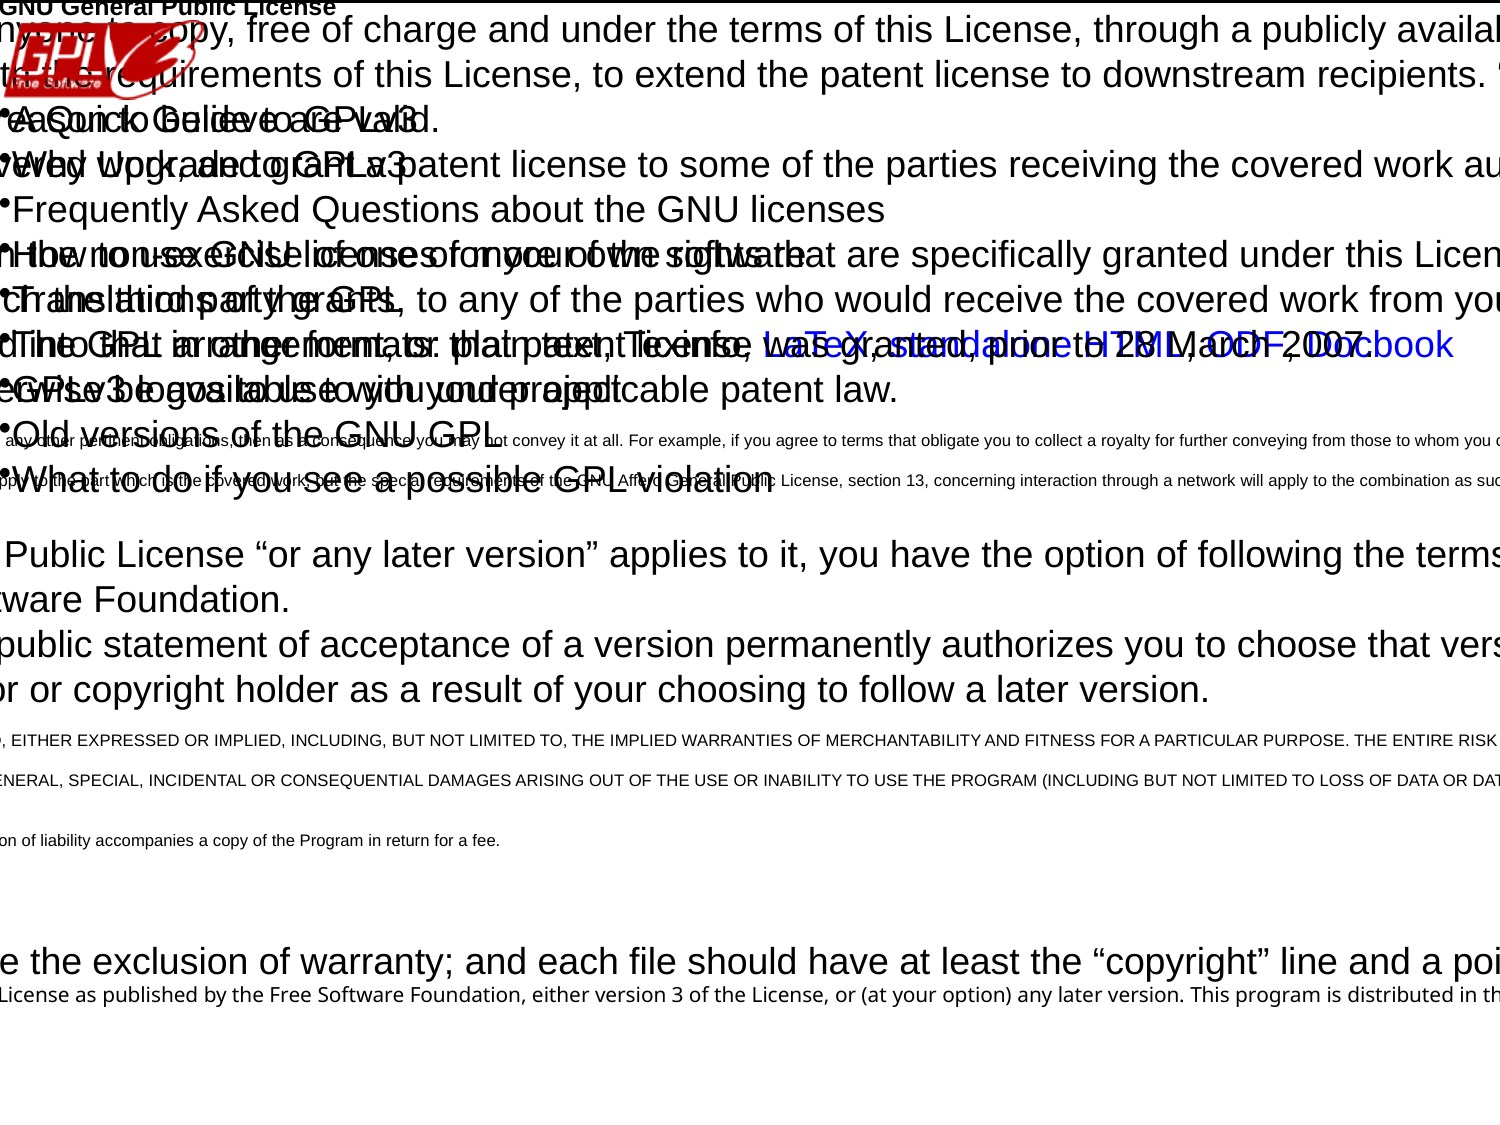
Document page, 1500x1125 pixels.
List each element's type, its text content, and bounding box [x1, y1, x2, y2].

picture [4, 19, 204, 100]
text_box GNU GENERAL PUBLIC LICENSE Version 3, 29 June 2007 Copyright © 2007 Free Software Foundation, Inc. <http://fsf.org/> Everyone is permitted to copy and distribute verbatim copies of this license document, but changing it is not allowed. Preamble The GNU General Public License is a free, copyleft license for software and other kinds of works. The licenses for most software and other practical works are designed to take away your freedom to share and change the works. By contrast, the GNU General Public License is intended to guarantee your freedom to share and change all versions of a program--to make sure it remains free software for all its users. We, the Free Software Foundation, use the GNU General Public License for most of our software; it applies also to any other work released this way by its authors. You can apply it to your programs, too. When we speak of free software, we are referring to freedom, not price. Our General Public Licenses are designed to make sure that you have the freedom to distribute copies of free software (and charge for them if you wish), that you receive source code or can get it if you want it, that you can change the software or use pieces of it in new free programs, and that you know you can do these things. To protect your rights, we need to prevent others from denying you these rights or asking you to surrender the rights. Therefore, you have certain responsibilities if you distribute copies of the software, or if you modify it: responsibilities to respect the freedom of others. For example, if you distribute copies of such a program, whether gratis or for a fee, you must pass on to the recipients the same freedoms that you received. You must make sure that they, too, receive or can get the source code. And you must show them these terms so they know their rights. Developers that use the GNU GPL protect your rights with two steps: (1) assert copyright on the software, and (2) offer you this License giving you legal permission to copy, distribute and/or modify it. For the developers' and authors' protection, the GPL clearly explains that there is no warranty for this free software. For both users' and authors' sake, the GPL requires that modified versions be marked as changed, so that their problems will not be attributed erroneously to authors of previous versions. Some devices are designed to deny users access to install or run modified versions of the software inside them, although the manufacturer can do so. This is fundamentally incompatible with the aim of protecting users' freedom to change the software. The systematic pattern of such abuse occurs in the area of products for individuals to use, which is precisely where it is most unacceptable. Therefore, we have designed this version of the GPL to prohibit the practice for those products. If such problems arise substantially in other domains, we stand ready to extend this provision to those domains in future versions of the GPL, as needed to protect the freedom of users. Finally, every program is threatened constantly by software patents. States should not allow patents to restrict development and use of software on general-purpose computers, but in those that do, we wish to avoid the special danger that patents applied to a free program could make it effectively proprietary. To prevent this, the GPL assures that patents cannot be used to render the program non-free. The precise terms and conditions for copying, distribution and modification follow. TERMS AND CONDITIONS 0. Definitions. “This License” refers to version 3 of the GNU General Public License. “Copyright” also means copyright-like laws that apply to other kinds of works, such as semiconductor masks. “The Program” refers to any copyrightable work licensed under this License. Each licensee is addressed as “you”. “Licensees” and “recipients” may be individuals or organizations. To “modify” a work means to copy from or adapt all or part of the work in a fashion requiring copyright permission, other than the making of an exact copy. The resulting work is called a “modified version” of the earlier work or a work “based on” the earlier work. A “covered work” means either the unmodified Program or a work based on the Program. To “propagate” a work means to do anything with it that, without permission, would make you directly or secondarily liable for infringement under applicable copyright law, except executing it on a computer or modifying a private copy. Propagation includes copying, distribution (with or without modification), making available to the public, and in some countries other activities as well. To “convey” a work means any kind of propagation that enables other parties to make or receive copies. Mere interaction with a user through a computer network, with no transfer of a copy, is not conveying. An interactive user interface displays “Appropriate Legal Notices” to the extent that it includes a convenient and prominently visible feature that (1) displays an appropriate copyright notice, and (2) tells the user that there is no warranty for the work (except to the extent that warranties are provided), that licensees may convey the work under this License, and how to view a copy of this License. If the interface presents a list of user commands or options, such as a menu, a prominent item in the list meets this criterion. 1. Source Code. The “source code” for a work means the preferred form of the work for making modifications to it. “Object code” means any non-source form of a work. A “Standard Interface” means an interface that either is an official standard defined by a recognized standards body, or, in the case of interfaces specified for a particular programming language, one that is widely used among developers working in that language. The “System Libraries” of an executable work include anything, other than the work as a whole, that (a) is included in the normal form of packaging a Major Component, but which is not part of that Major Component, and (b) serves only to enable use of the work with that Major Component, or to implement a Standard Interface for which an implementation is available to the public in source code form. A “Major Component”, in this context, means a major essential component (kernel, window system, and so on) of the specific operating system (if any) on which the executable work runs, or a compiler used to produce the work, or an object code interpreter used to run it. The “Corresponding Source” for a work in object code form means all the source code needed to generate, install, and (for an executable work) run the object code and to modify the work, including scripts to control those activities. However, it does not include the work's System Libraries, or general-purpose tools or generally available free programs which are used unmodified in performing those activities but which are not part of the work. For example, Corresponding Source includes interface definition files associated with source files for the work, and the source code for shared libraries and dynamically linked subprograms that the work is specifically designed to require, such as by intimate data communication or control flow between those subprograms and other parts of the work. The Corresponding Source need not include anything that users can regenerate automatically from other parts of the Corresponding Source. The Corresponding Source for a work in source code form is that same work. 2. Basic Permissions. All rights granted under this License are granted for the term of copyright on the Program, and are irrevocable provided the stated conditions are met. This License explicitly affirms your unlimited permission to run the unmodified Program. The output from running a covered work is covered by this License only if the output, given its content, constitutes a covered work. This License acknowledges your rights of fair use or other equivalent, as provided by copyright law. You may make, run and propagate covered works that you do not convey, without conditions so long as your license otherwise remains in force. You may convey covered works to others for the sole purpose of having them make modifications exclusively for you, or provide you with facilities for running those works, provided that you comply with the terms of this License in conveying all material for which you do not control copyright. Those thus making or running the covered works for you must do so exclusively on your behalf, under your direction and control, on terms that prohibit them from making any copies of your copyrighted material outside their relationship with you. Conveying under any other circumstances is permitted solely under the conditions stated below. Sublicensing is not allowed; section 10 makes it unnecessary. 3. Protecting Users' Legal Rights From Anti-Circumvention Law. No covered work shall be deemed part of an effective technological measure under any applicable law fulfilling obligations under article 11 of the WIPO copyright treaty adopted on 20 December 1996, or similar laws prohibiting or restricting circumvention of such measures. When you convey a covered work, you waive any legal power to forbid circumvention of technological measures to the extent such circumvention is effected by exercising rights under this License with respect to the covered work, and you disclaim any intention to limit operation or modification of the work as a means of enforcing, against the work's users, your or third parties' legal rights to forbid circumvention of technological measures. 4. Conveying Verbatim Copies. You may convey verbatim copies of the Program's source code as you receive it, in any medium, provided that you conspicuously and appropriately publish on each copy an appropriate copyright notice; keep intact all notices stating that this License and any non-permissive terms added in accord with section 7 apply to the code; keep intact all notices of the absence of any warranty; and give all recipients a copy of this License along with the Program. You may charge any price or no price for each copy that you convey, and you may offer support or warranty protection for a fee. 5. Conveying Modified Source Versions. You may convey a work based on the Program, or the modifications to produce it from the Program, in the form of source code under the terms of section 4, provided that you also meet all of these conditions: a) The work must carry prominent notices stating that you modified it, and giving a relevant date. b) The work must carry prominent notices stating that it is released under this License and any conditions added under section 7. This requirement modifies the requirement in section 4 to “keep intact all notices”. c) You must license the entire work, as a whole, under this License to anyone who comes into possession of a copy. This License will therefore apply, along with any applicable section 7 additional terms, to the whole of the work, and all its parts, regardless of how they are packaged. This License gives no permission to license the work in any other way, but it does not invalidate such permission if you have separately received it. d) If the work has interactive user interfaces, each must display Appropriate Legal Notices; however, if the Program has interactive interfaces that do not display Appropriate Legal Notices, your work need not make them do so. A compilation of a covered work with other separate and independent works, which are not by their nature extensions of the covered work, and which are not combined with it such as to form a larger program, in or on a volume of a storage or distribution medium, is called an “aggregate” if the compilation and its resulting copyright are not used to limit the access or legal rights of the compilation's users beyond what the individual works permit. Inclusion of a covered work in an aggregate does not cause this License to apply to the other parts of the aggregate. 6. Conveying Non-Source Forms. You may convey a covered work in object code form under the terms of sections 4 and 5, provided that you also convey the machine-readable Corresponding Source under the terms of this License, in one of these ways: a) Convey the object code in, or embodied in, a physical product (including a physical distribution medium), accompanied by the Corresponding Source fixed on a durable physical medium customarily used for software interchange. b) Convey the object code in, or embodied in, a physical product (including a physical distribution medium), accompanied by a written offer, valid for at least three years and valid for as long as you offer spare parts or customer support for that product model, to give anyone who possesses the object code either (1) a copy of the Corresponding Source for all the software in the product that is covered by this License, on a durable physical medium customarily used for software interchange, for a price no more than your reasonable cost of physically performing this conveying of source, or (2) access to copy the Corresponding Source from a network server at no charge. c) Convey individual copies of the object code with a copy of the written offer to provide the Corresponding Source. This alternative is allowed only occasionally and noncommercially, and only if you received the object code with such an offer, in accord with subsection 6b. d) Convey the object code by offering access from a designated place (gratis or for a charge), and offer equivalent access to the Corresponding Source in the same way through the same place at no further charge. You need not require recipients to copy the Corresponding Source along with the object code. If the place to copy the object code is a network server, the Corresponding Source may be on a different server (operated by you or a third party) that supports equivalent copying facilities, provided you maintain clear directions next to the object code saying where to find the Corresponding Source. Regardless of what server hosts the Corresponding Source, you remain obligated to ensure that it is available for as long as needed to satisfy these requirements. e) Convey the object code using peer-to-peer transmission, provided you inform other peers where the object code and Corresponding Source of the work are being offered to the general public at no charge under subsection 6d. A separable portion of the object code, whose source code is excluded from the Corresponding Source as a System Library, need not be included in conveying the object code work. A “User Product” is either (1) a “consumer product”, which means any tangible personal property which is normally used for personal, family, or household purposes, or (2) anything designed or sold for incorporation into a dwelling. In determining whether a product is a consumer product, doubtful cases shall be resolved in favor of coverage. For a particular product received by a particular user, “normally used” refers to a typical or common use of that class of product, regardless of the status of the particular user or of the way in which the particular user actually uses, or expects or is expected to use, the product. A product is a consumer product regardless of whether the product has substantial commercial, industrial or non-consumer uses, unless such uses represent the only significant mode of use of the product. “Installation Information” for a User Product means any methods, procedures, authorization keys, or other information required to install and execute modified versions of a covered work in that User Product from a modified version of its Corresponding Source. The information must suffice to ensure that the continued functioning of the modified object code is in no case prevented or interfered with solely because modification has been made. If you convey an object code work under this section in, or with, or specifically for use in, a User Product, and the conveying occurs as part of a transaction in which the right of possession and use of the User Product is transferred to the recipient in perpetuity or for a fixed term (regardless of how the transaction is characterized), the Corresponding Source conveyed under this section must be accompanied by the Installation Information. But this requirement does not apply if neither you nor any third party retains the ability to install modified object code on the User Product (for example, the work has been installed in ROM). The requirement to provide Installation Information does not include a requirement to continue to provide support service, warranty, or updates for a work that has been modified or installed by the recipient, or for the User Product in which it has been modified or installed. Access to a network may be denied when the modification itself materially and adversely affects the operation of the network or violates the rules and protocols for communication across the network. Corresponding Source conveyed, and Installation Information provided, in accord with this section must be in a format that is publicly documented (and with an implementation available to the public in source code form), and must require no special password or key for unpacking, reading or copying. 7. Additional Terms. “Additional permissions” are terms that supplement the terms of this License by making exceptions from one or more of its conditions. Additional permissions that are applicable to the entire Program shall be treated as though they were included in this License, to the extent that they are valid under applicable law. If additional permissions apply only to part of the Program, that part may be used separately under those permissions, but the entire Program remains governed by this License without regard to the additional permissions. When you convey a copy of a covered work, you may at your option remove any additional permissions from that copy, or from any part of it. (Additional permissions may be written to require their own removal in certain cases when you modify the work.) You may place additional permissions on material, added by you to a covered work, for which you have or can give appropriate copyright permission. Notwithstanding any other provision of this License, for material you add to a covered work, you may (if authorized by the copyright holders of that material) supplement the terms of this License with terms: a) Disclaiming warranty or limiting liability differently from the terms of sections 15 and 16 of this License; or b) Requiring preservation of specified reasonable legal notices or author attributions in that material or in the Appropriate Legal Notices displayed by works containing it; or c) Prohibiting misrepresentation of the origin of that material, or requiring that modified versions of such material be marked in reasonable ways as different from the original version; or d) Limiting the use for publicity purposes of names of licensors or authors of the material; or e) Declining to grant rights under trademark law for use of some trade names, trademarks, or service marks; or f) Requiring indemnification of licensors and authors of that material by anyone who conveys the material (or modified versions of it) with contractual assumptions of liability to the recipient, for any liability that these contractual assumptions directly impose on those licensors and authors. All other non-permissive additional terms are considered “further restrictions” within the meaning of section 10. If the Program as you received it, or any part of it, contains a notice stating that it is governed by this License along with a term that is a further restriction, you may remove that term. If a license document contains a further restriction but permits relicensing or conveying under this License, you may add to a covered work material governed by the terms of that license document, provided that the further restriction does not survive such relicensing or conveying. If you add terms to a covered work in accord with this section, you must place, in the relevant source files, a statement of the additional terms that apply to those files, or a notice indicating where to find the applicable terms. Additional terms, permissive or non-permissive, may be stated in the form of a separately written license, or stated as exceptions; the above requirements apply either way. 8. Termination. You may not propagate or modify a covered work except as expressly provided under this License. Any attempt otherwise to propagate or modify it is void, and will automatically terminate your rights under this License (including any patent licenses granted under the third paragraph of section 11). However, if you cease all violation of this License, then your license from a particular copyright holder is reinstated (a) provisionally, unless and until the copyright holder explicitly and finally terminates your license, and (b) permanently, if the copyright holder fails to notify you of the violation by some reasonable means prior to 60 days after the cessation. Moreover, your license from a particular copyright holder is reinstated permanently if the copyright holder notifies you of the violation by some reasonable means, this is the first time you have received notice of violation of this License (for any work) from that copyright holder, and you cure the violation prior to 30 days after your receipt of the notice. Termination of your rights under this section does not terminate the licenses of parties who have received copies or rights from you under this License. If your rights have been terminated and not permanently reinstated, you do not qualify to receive new licenses for the same material under section 10. 9. Acceptance Not Required for Having Copies. You are not required to accept this License in order to receive or run a copy of the Program. Ancillary propagation of a covered work occurring solely as a consequence of using peer-to-peer transmission to receive a copy likewise does not require acceptance. However, nothing other than this License grants you permission to propagate or modify any covered work. These actions infringe copyright if you do not accept this License. Therefore, by modifying or propagating a covered work, you indicate your acceptance of this License to do so. 10. Automatic Licensing of Downstream Recipients. Each time you convey a covered work, the recipient automatically receives a license from the original licensors, to run, modify and propagate that work, subject to this License. You are not responsible for enforcing compliance by third parties with this License. An “entity transaction” is a transaction transferring control of an organization, or substantially all assets of one, or subdividing an organization, or merging organizations. If propagation of a covered work results from an entity transaction, each party to that transaction who receives a copy of the work also receives whatever licenses to the work the party's predecessor in interest had or could give under the previous paragraph, plus a right to possession of the Corresponding Source of the work from the predecessor in interest, if the predecessor has it or can get it with reasonable efforts. You may not impose any further restrictions on the exercise of the rights granted or affirmed under this License. For example, you may not impose a license fee, royalty, or other charge for exercise of rights granted under this License, and you may not initiate litigation (including a cross-claim or counterclaim in a lawsuit) alleging that any patent claim is infringed by making, using, selling, offering for sale, or importing the Program or any portion of it. 11. Patents. A “contributor” is a copyright holder who authorizes use under this License of the Program or a work on which the Program is based. The work thus licensed is called the contributor's “contributor version”. A contributor's “essential patent claims” are all patent claims owned or controlled by the contributor, whether already acquired or hereafter acquired, that would be infringed by some manner, permitted by this License, of making, using, or selling its contributor version, but do not include claims that would be infringed only as a consequence of further modification of the contributor version. For purposes of this definition, “control” includes the right to grant patent sublicenses in a manner consistent with the requirements of this License. Each contributor grants you a non-exclusive, worldwide, royalty-free patent license under the contributor's essential patent claims, to make, use, sell, offer for sale, import and otherwise run, modify and propagate the contents of its contributor version. In the following three paragraphs, a “patent license” is any express agreement or commitment, however denominated, not to enforce a patent (such as an express permission to practice a patent or covenant not to sue for patent infringement). To “grant” such a patent license to a party means to make such an agreement or commitment not to enforce a patent against the party. If you convey a covered work, knowingly relying on a patent license, and the Corresponding Source of the work is not available for anyone to copy, free of charge and under the terms of this License, through a publicly available network server or other readily accessible means, then you must either (1) cause the Corresponding Source to be so available, or (2) arrange to deprive yourself of the benefit of the patent license for this particular work, or (3) arrange, in a manner consistent with the requirements of this License, to extend the patent license to downstream recipients. “Knowingly relying” means you have actual knowledge that, but for the patent license, your conveying the covered work in a country, or your recipient's use of the covered work in a country, would infringe one or more identifiable patents in that country that you have reason to believe are valid. If, pursuant to or in connection with a single transaction or arrangement, you convey, or propagate by procuring conveyance of, a covered work, and grant a patent license to some of the parties receiving the covered work authorizing them to use, propagate, modify or convey a specific copy of the covered work, then the patent license you grant is automatically extended to all recipients of the covered work and works based on it. A patent license is “discriminatory” if it does not include within the scope of its coverage, prohibits the exercise of, or is conditioned on the non-exercise of one or more of the rights that are specifically granted under this License. You may not convey a covered work if you are a party to an arrangement with a third party that is in the business of distributing software, under which you make payment to the third party based on the extent of your activity of conveying the work, and under which the third party grants, to any of the parties who would receive the covered work from you, a discriminatory patent license (a) in connection with copies of the covered work conveyed by you (or copies made from those copies), or (b) primarily for and in connection with specific products or compilations that contain the covered work, unless you entered into that arrangement, or that patent license was granted, prior to 28 March 2007. Nothing in this License shall be construed as excluding or limiting any implied license or other defenses to infringement that may otherwise be available to you under applicable patent law. 12. No Surrender of Others' Freedom. If conditions are imposed on you (whether by court order, agreement or otherwise) that contradict the conditions of this License, they do not excuse you from the conditions of this License. If you cannot convey a covered work so as to satisfy simultaneously your obligations under this License and any other pertinent obligations, then as a consequence you may not convey it at all. For example, if you agree to terms that obligate you to collect a royalty for further conveying from those to whom you convey the Program, the only way you could satisfy both those terms and this License would be to refrain entirely from conveying the Program. 13. Use with the GNU Affero General Public License. Notwithstanding any other provision of this License, you have permission to link or combine any covered work with a work licensed under version 3 of the GNU Affero General Public License into a single combined work, and to convey the resulting work. The terms of this License will continue to apply to the part which is the covered work, but the special requirements of the GNU Affero General Public License, section 13, concerning interaction through a network will apply to the combination as such. 14. Revised Versions of this License. The Free Software Foundation may publish revised and/or new versions of the GNU General Public License from time to time. Such new versions will be similar in spirit to the present version, but may differ in detail to address new problems or concerns. Each version is given a distinguishing version number. If the Program specifies that a certain numbered version of the GNU General Public License “or any later version” applies to it, you have the option of following the terms and conditions either of that numbered version or of any later version published by the Free Software Foundation. If the Program does not specify a version number of the GNU General Public License, you may choose any version ever published by the Free Software Foundation. If the Program specifies that a proxy can decide which future versions of the GNU General Public License can be used, that proxy's public statement of acceptance of a version permanently authorizes you to choose that version for the Program. Later license versions may give you additional or different permissions. However, no additional obligations are imposed on any author or copyright holder as a result of your choosing to follow a later version. 15. Disclaimer of Warranty. THERE IS NO WARRANTY FOR THE PROGRAM, TO THE EXTENT PERMITTED BY APPLICABLE LAW. EXCEPT WHEN OTHERWISE STATED IN WRITING THE COPYRIGHT HOLDERS AND/OR OTHER PARTIES PROVIDE THE PROGRAM “AS IS” WITHOUT WARRANTY OF ANY KIND, EITHER EXPRESSED OR IMPLIED, INCLUDING, BUT NOT LIMITED TO, THE IMPLIED WARRANTIES OF MERCHANTABILITY AND FITNESS FOR A PARTICULAR PURPOSE. THE ENTIRE RISK AS TO THE QUALITY AND PERFORMANCE OF THE PROGRAM IS WITH YOU. SHOULD THE PROGRAM PROVE DEFECTIVE, YOU ASSUME THE COST OF ALL NECESSARY SERVICING, REPAIR OR CORRECTION. 16. Limitation of Liability. IN NO EVENT UNLESS REQUIRED BY APPLICABLE LAW OR AGREED TO IN WRITING WILL ANY COPYRIGHT HOLDER, OR ANY OTHER PARTY WHO MODIFIES AND/OR CONVEYS THE PROGRAM AS PERMITTED ABOVE, BE LIABLE TO YOU FOR DAMAGES, INCLUDING ANY GENERAL, SPECIAL, INCIDENTAL OR CONSEQUENTIAL DAMAGES ARISING OUT OF THE USE OR INABILITY TO USE THE PROGRAM (INCLUDING BUT NOT LIMITED TO LOSS OF DATA OR DATA BEING RENDERED INACCURATE OR LOSSES SUSTAINED BY YOU OR THIRD PARTIES OR A FAILURE OF THE PROGRAM TO OPERATE WITH ANY OTHER PROGRAMS), EVEN IF SUCH HOLDER OR OTHER PARTY HAS BEEN ADVISED OF THE POSSIBILITY OF SUCH DAMAGES. 17. Interpretation of Sections 15 and 16. If the disclaimer of warranty and limitation of liability provided above cannot be given local legal effect according to their terms, reviewing courts shall apply local law that most closely approximates an absolute waiver of all civil liability in connection with the Program, unless a warranty or assumption of liability accompanies a copy of the Program in return for a fee. END OF TERMS AND CONDITIONS How to Apply These Terms to Your New Programs If you develop a new program, and you want it to be of the greatest possible use to the public, the best way to achieve this is to make it free software which everyone can redistribute and change under these terms. To do so, attach the following notices to the program. It is safest to attach them to the start of each source file to most effectively state the exclusion of warranty; and each file should have at least the “copyright” line and a pointer to where the full notice is found. <one line to give the program's name and a brief idea of what it does.> Copyright (C) <year> <name of author> This program is free software: you can redistribute it and/or modify it under the terms of the GNU General Public License as published by the Free Software Foundation, either version 3 of the License, or (at your option) any later version. This program is distributed in the hope that it will be useful, but WITHOUT ANY WARRANTY; without even the implied warranty of MERCHANTABILITY or FITNESS FOR A PARTICULAR PURPOSE. See the GNU General Public License for more details. You should have received a copy of the GNU General Public License along with this program. If not, see <http://www.gnu.org/licenses/>. Also add information on how to contact you by electronic and paper mail. If the program does terminal interaction, make it output a short notice like this when it starts in an interactive mode: <program> Copyright (C) <year> <name of author> This program comes with ABSOLUTELY NO WARRANTY; for details type `show w'. This is free software, and you are welcome to redistribute it under certain conditions; type `show c' for details. The hypothetical commands `show w' and `show c' should show the appropriate parts of the General Public License. Of course, your program's commands might be different; for a GUI interface, you would use an “about box”. You should also get your employer (if you work as a programmer) or school, if any, to sign a “copyright disclaimer” for the program, if necessary. For more information on this, and how to apply and follow the GNU GPL, see <http://www.gnu.org/licenses/>. The GNU General Public License does not permit incorporating your program into proprietary programs. If your program is a subroutine library, you may consider it more useful to permit linking proprietary applications with the library. If this is what you want to do, use the GNU Lesser General Public License instead of this License. But first, please read <http://www.gnu.org/philosophy/why-not-lgpl.html>. Skip sitemap or skip to licensing items GNU History Get involved Projects that need help Help translate this website Take over an unmaintained package Use GNUstep Download GNU GNU packages Free documentation GNU mailing lists GNU savannah Connect with free software users GNU's Who? Planet GNU GNU Advisory Committee Skip to general items Software licensing Licensing education Free software licenses GNU GPL GNU AGPL GNU LGPL GNU FDL Software licensing FAQ Licensing compliance How to use GNU licenses for your own software GNU Service Directory GNU Fun GNU Art Music & Songs Skip to philosophical items Latest News Upcoming Events FSF Blogs Volunteering and internships Hardware Database Free Software Directory Free Software Resources Associate Members My FSF Account Contact the FSF GNU Audio/Video Accessibility Statement GNU FTP Site and mirrors GNU Speakers Free software jobs Skip list Donate to the FSF Join the FSF Free software philosophy The Free Software Definition Copyleft: Pragmatic Idealism Free Software and Free Manuals Selling Free Software Motives for Writing Free Software The Right To Read Why Open Source Misses the Point of Free Software Free software for Windows Defective by Design — Fight DRM Windows 7 Sins Support free media formats The Free Software Foundation is the principal organizational sponsor of the GNU Operating System. Our mission is to preserve, protect and promote the freedom to use, study, copy, modify, and redistribute computer software, and to defend the rights of Free Software users. Support GNU and the FSF by buying manuals and gear, joining the FSF as an associate member or by making a donation. back to top Please send FSF & GNU inquiries to gnu@gnu.org. There are also other ways to contact the FSF. Please send broken links and other corrections or suggestions to webmasters@gnu.org. Please see the Translations README for information on coordinating and submitting translations of this article. Copyright notice above. 51 Franklin Street, Fifth Floor, Boston, MA 02110, USA Verbatim copying and distribution of this entire article is permitted in any medium without royalty provided this notice is preserved. Updated: $Date: 2010/12/06 21:59:46 $ Translations of this page English [en] [0, 0, 1500, 1125]
